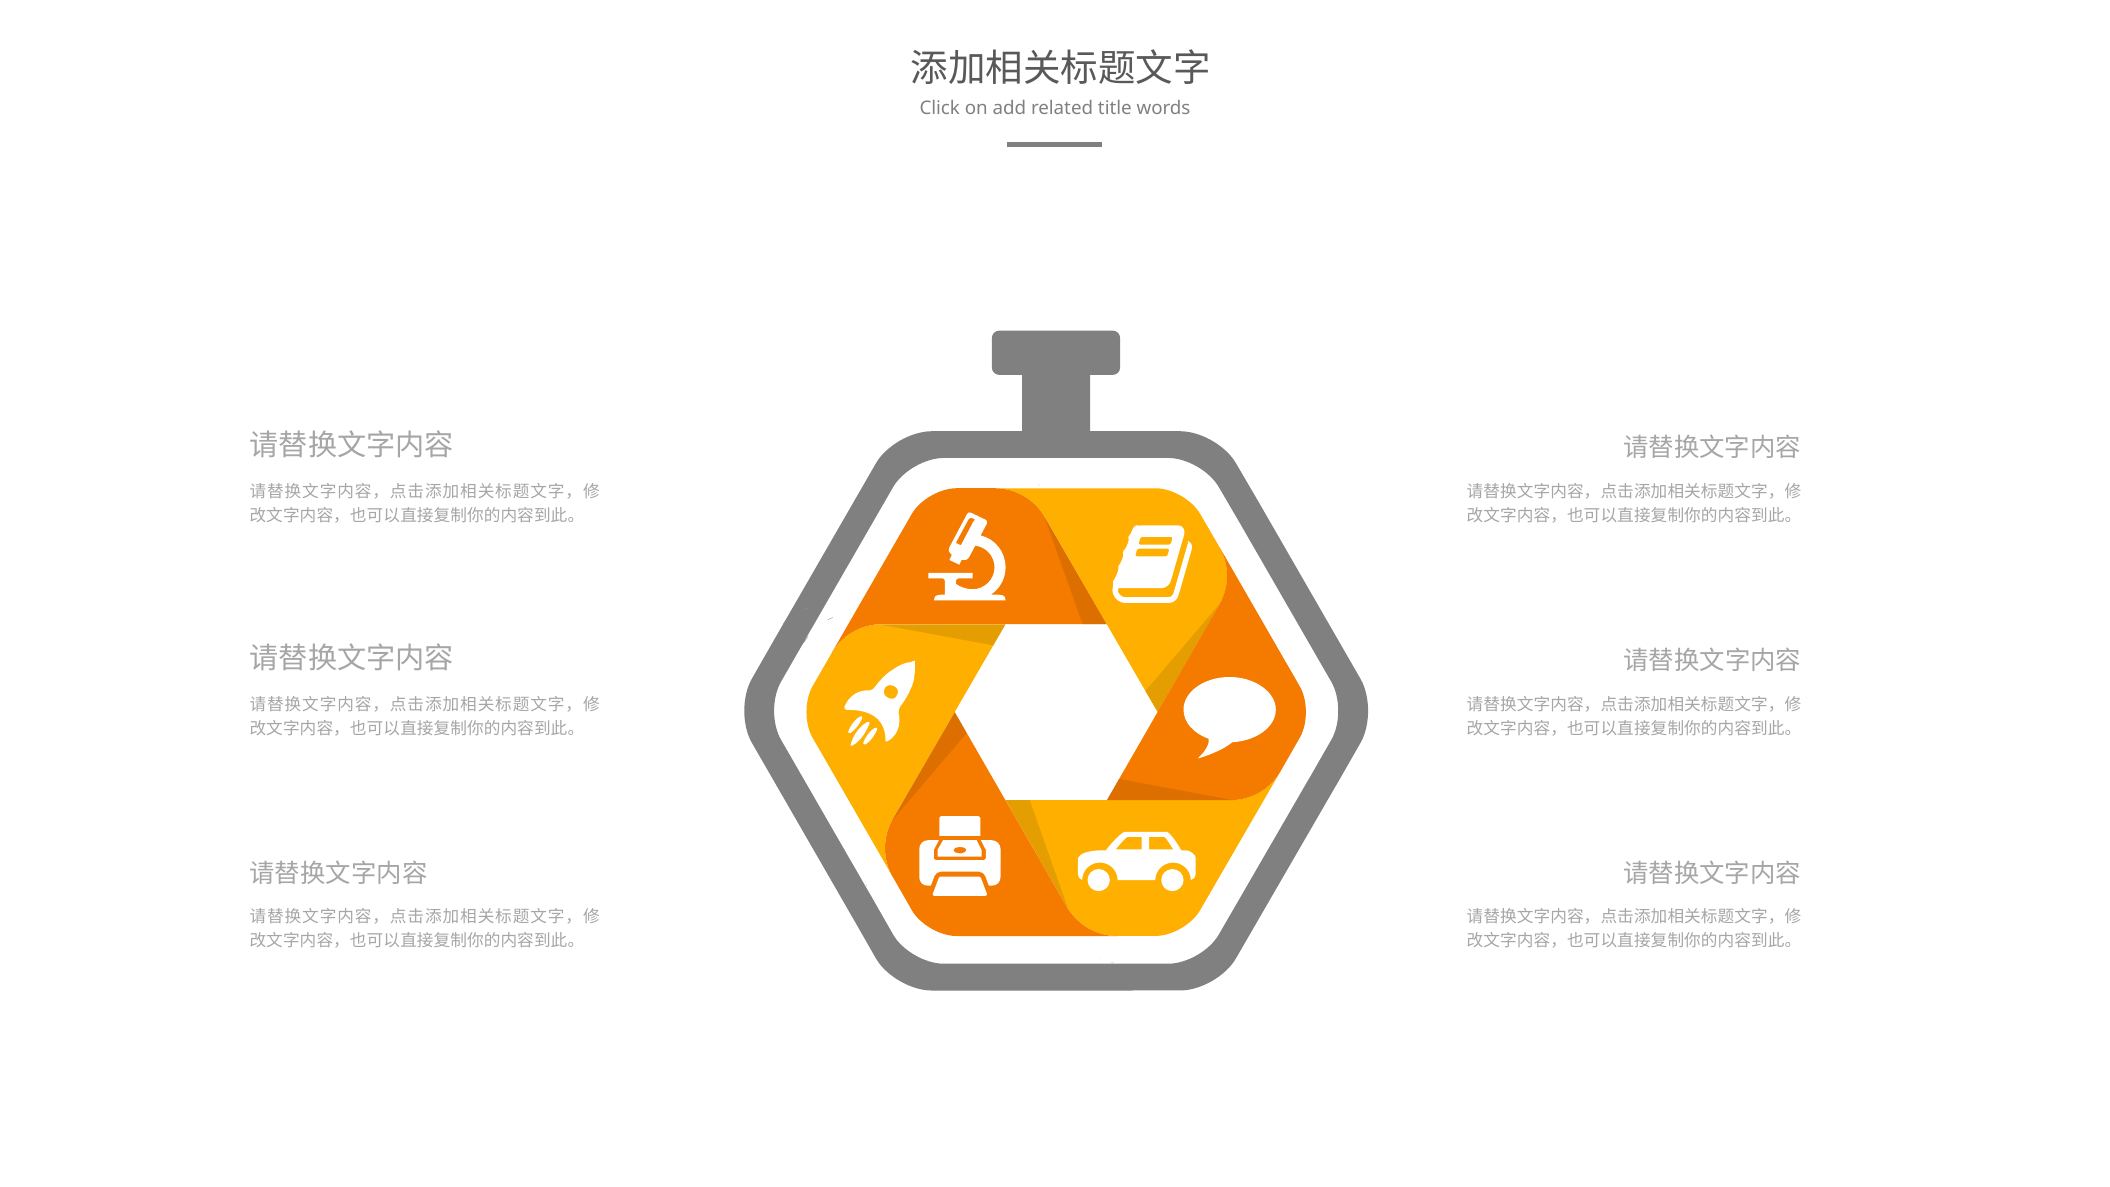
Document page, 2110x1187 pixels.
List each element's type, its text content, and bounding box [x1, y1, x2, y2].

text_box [831, 488, 995, 653]
list 请替换文字内容，点击添加相关标题文字，修改文字内容，也可以直接复制你的内容到此。 [1450, 682, 1817, 738]
text_box [1281, 585, 1370, 883]
text_box [860, 329, 1286, 547]
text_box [995, 488, 1230, 713]
list 请替换文字内容，点击添加相关标题文字，修改文字内容，也可以直接复制你的内容到此。 [234, 682, 616, 738]
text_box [1106, 547, 1308, 801]
list 请替换文字内容，点击添加相关标题文字，修改文字内容，也可以直接复制你的内容到此。 [234, 894, 616, 951]
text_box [1118, 801, 1281, 936]
text_box 添加相关标题文字 [877, 37, 1245, 95]
list 请替换文字内容，点击添加相关标题文字，修改文字内容，也可以直接复制你的内容到此。 [1449, 894, 1817, 951]
text_box Click on add related title words [877, 89, 1232, 124]
list 请替换文字内容 [1558, 411, 1817, 469]
list 请替换文字内容 [234, 624, 493, 682]
list 请替换文字内容，点击添加相关标题文字，修改文字内容，也可以直接复制你的内容到此。 [1449, 469, 1817, 526]
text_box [1077, 831, 1196, 892]
text_box [828, 877, 1251, 992]
list 请替换文字内容 [1558, 836, 1817, 894]
text_box [743, 539, 831, 836]
list 请替换文字内容 [234, 411, 493, 469]
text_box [882, 712, 1118, 936]
list 请替换文字内容 [234, 836, 493, 894]
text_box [804, 624, 995, 877]
list 请替换文字内容，点击添加相关标题文字，修改文字内容，也可以直接复制你的内容到此。 [234, 469, 616, 526]
list 请替换文字内容 [1559, 624, 1817, 682]
